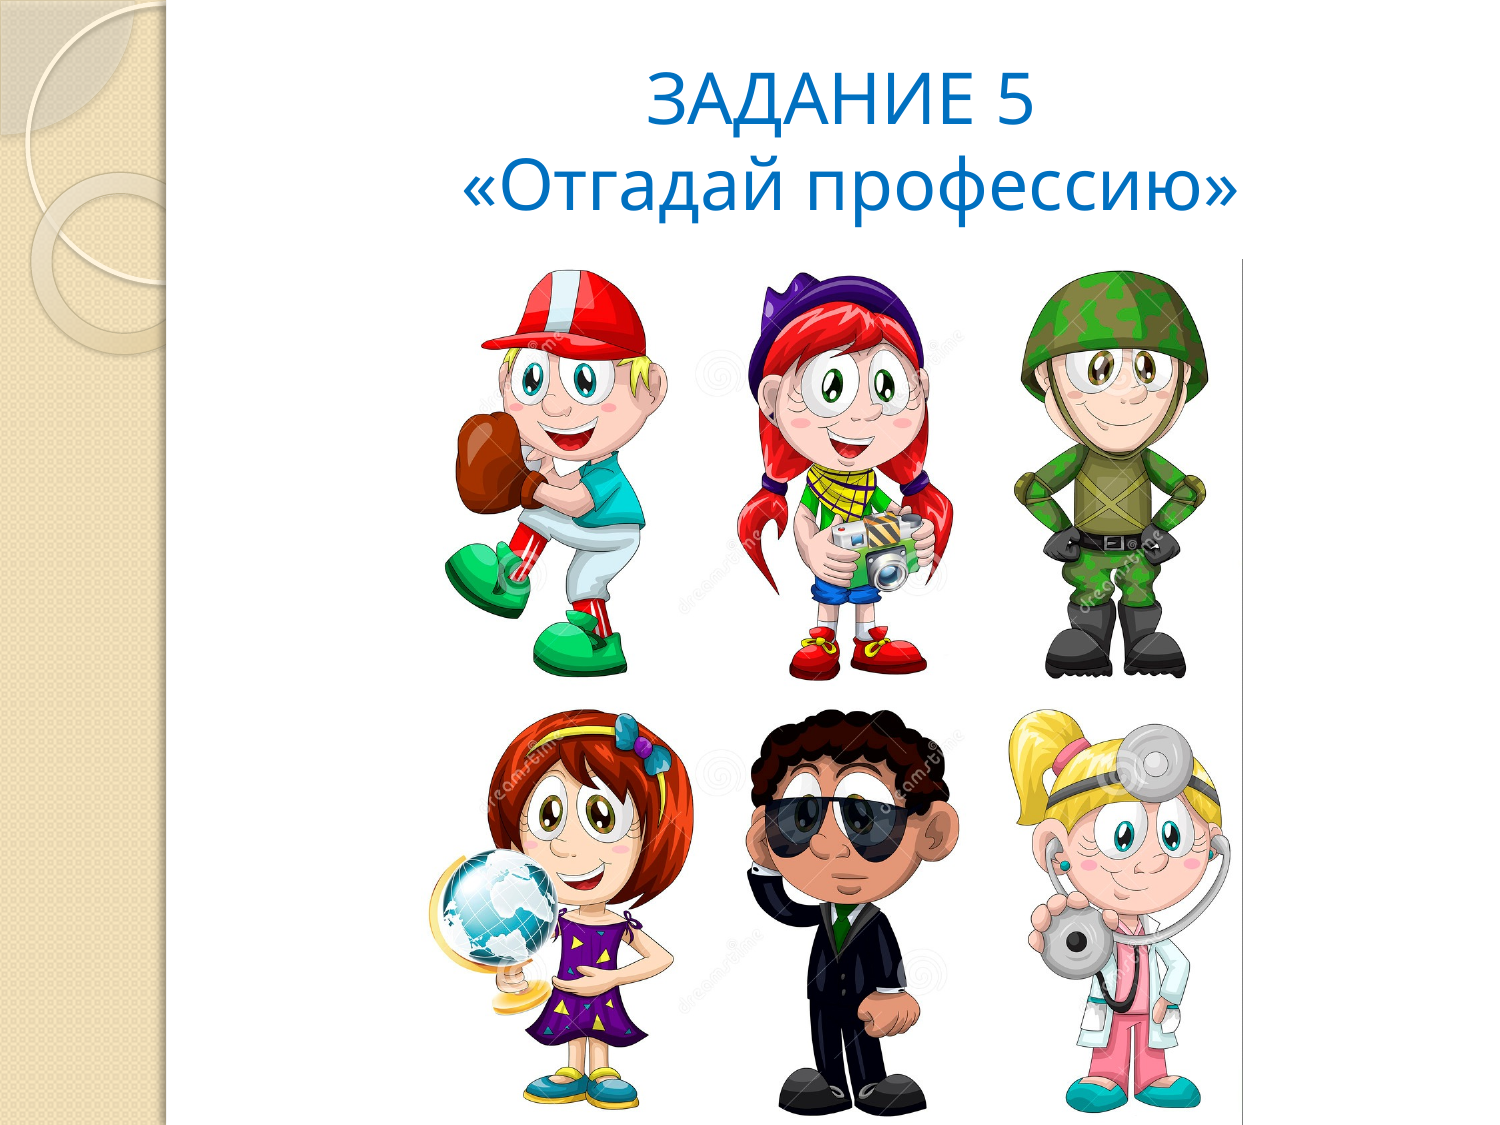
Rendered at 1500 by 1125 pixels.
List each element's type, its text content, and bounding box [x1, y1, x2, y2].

title ЗАДАНИЕ 5 «Отгадай профессию» [235, 45, 1466, 233]
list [421, 259, 1243, 1125]
